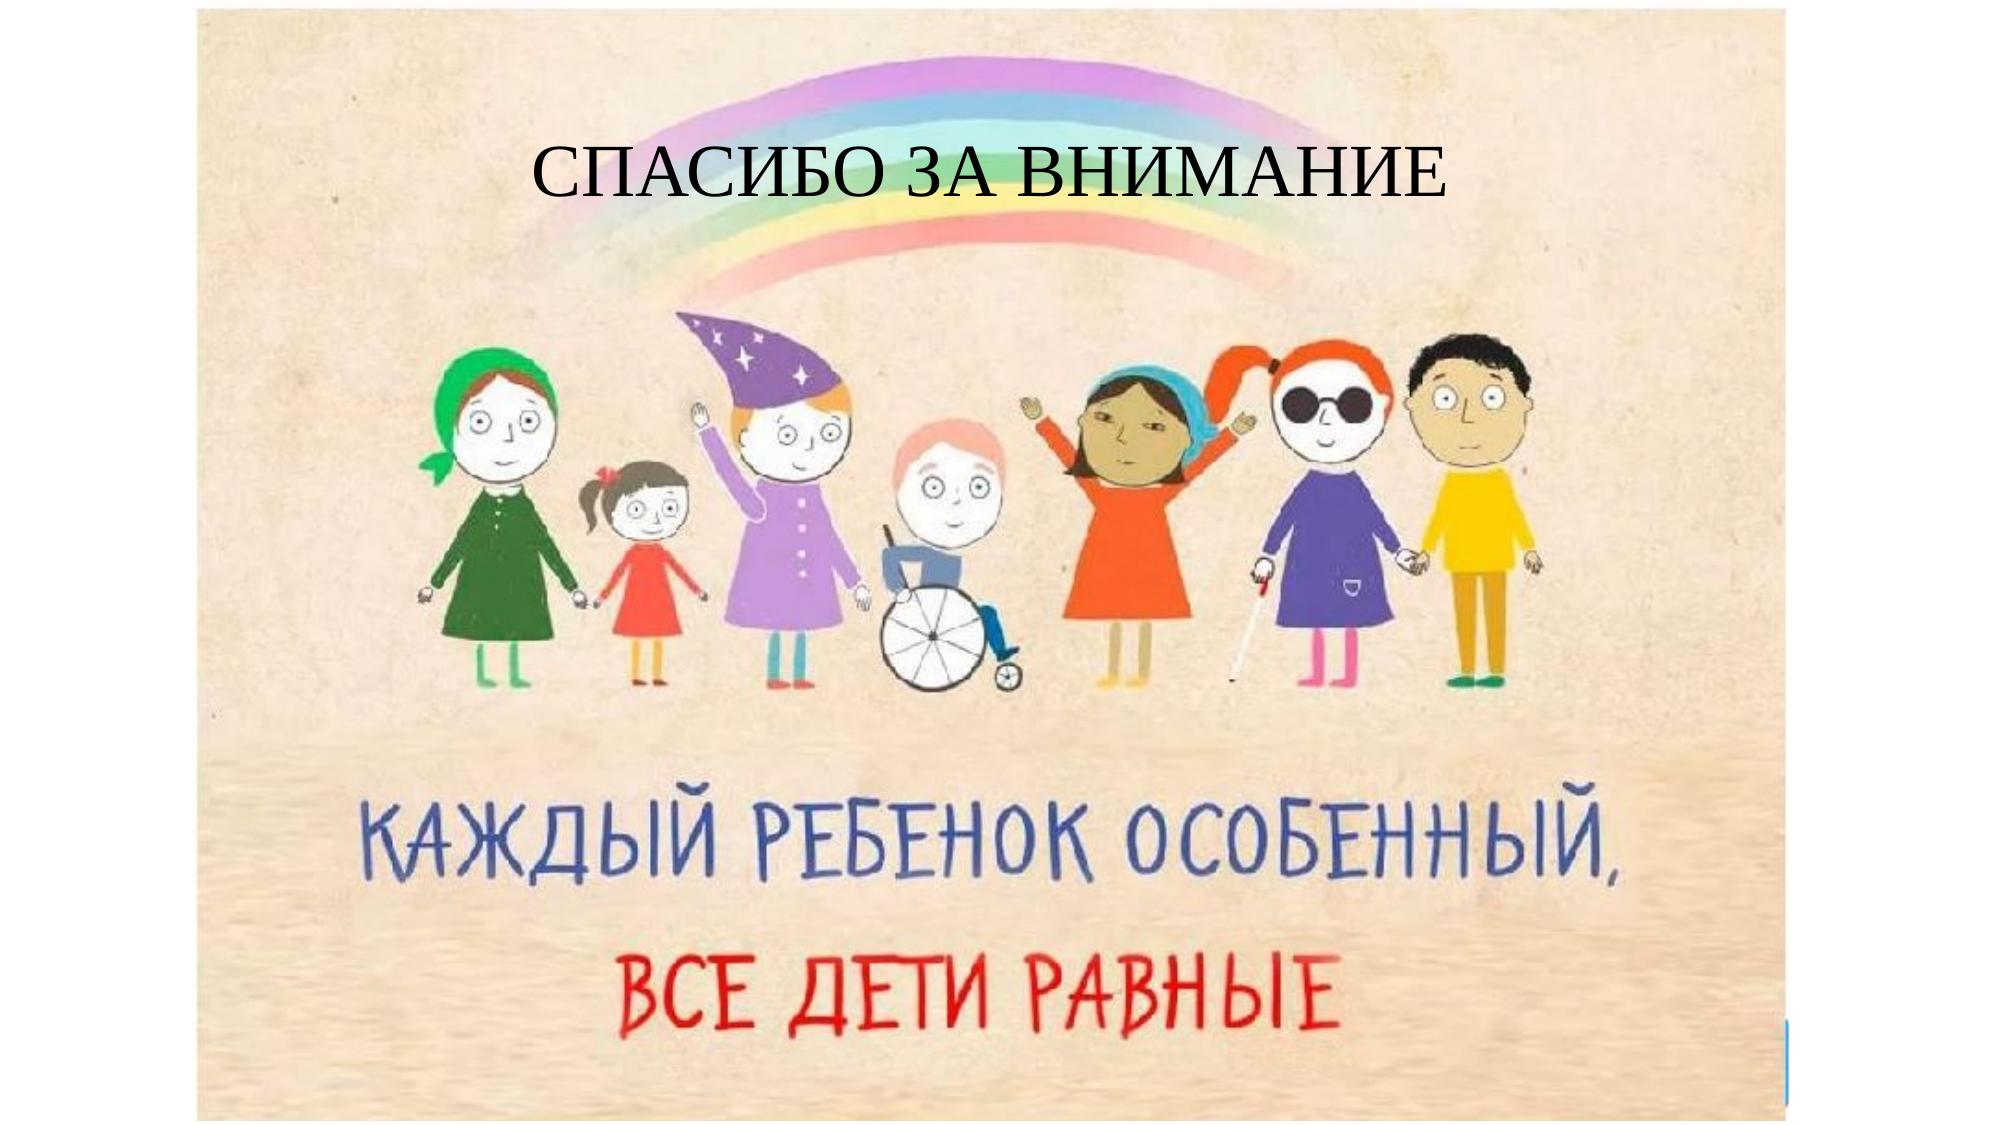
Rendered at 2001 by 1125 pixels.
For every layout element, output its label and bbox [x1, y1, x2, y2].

picture [193, 0, 1789, 1121]
